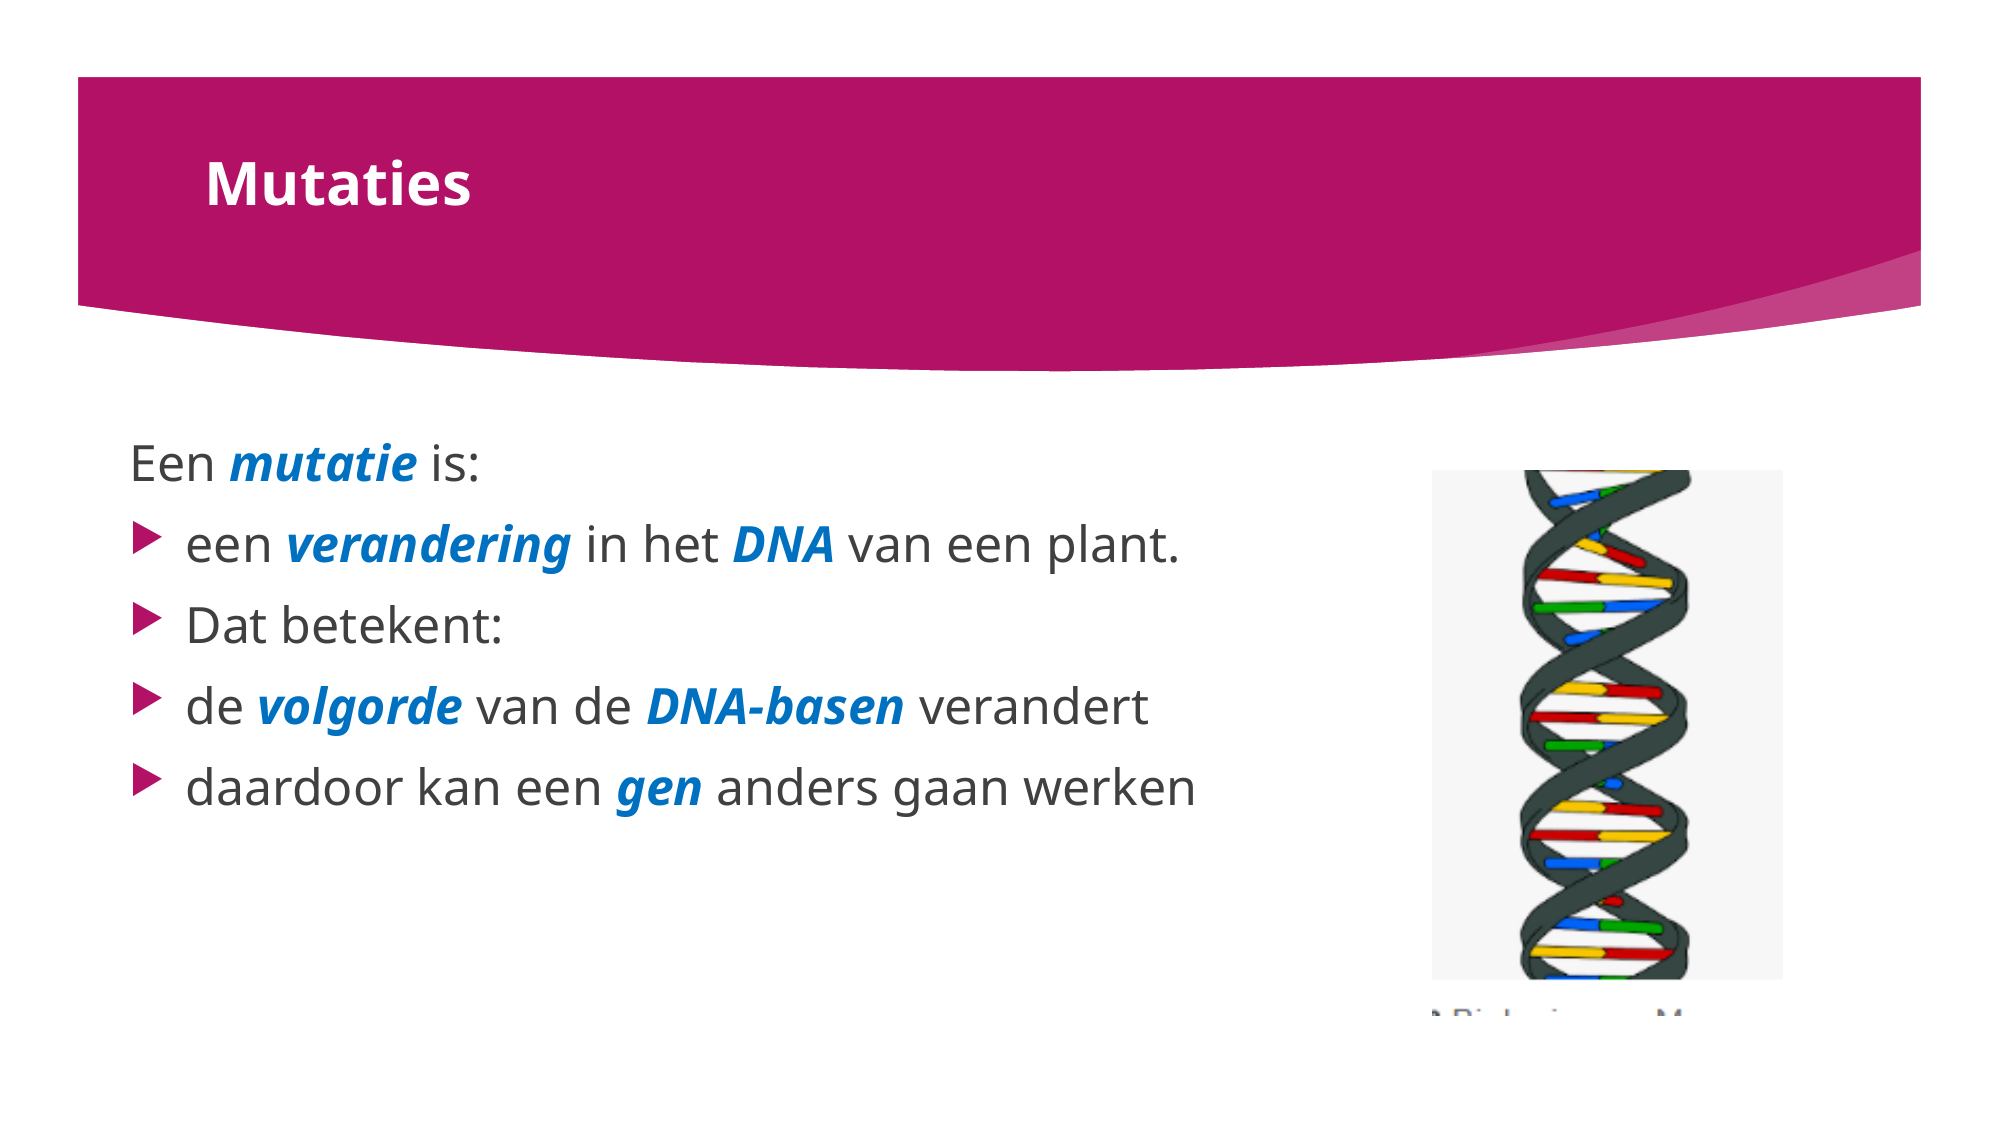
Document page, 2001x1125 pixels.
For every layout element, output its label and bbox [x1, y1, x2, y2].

picture [1432, 470, 1783, 1016]
text_box [0, 0, 2000, 1125]
